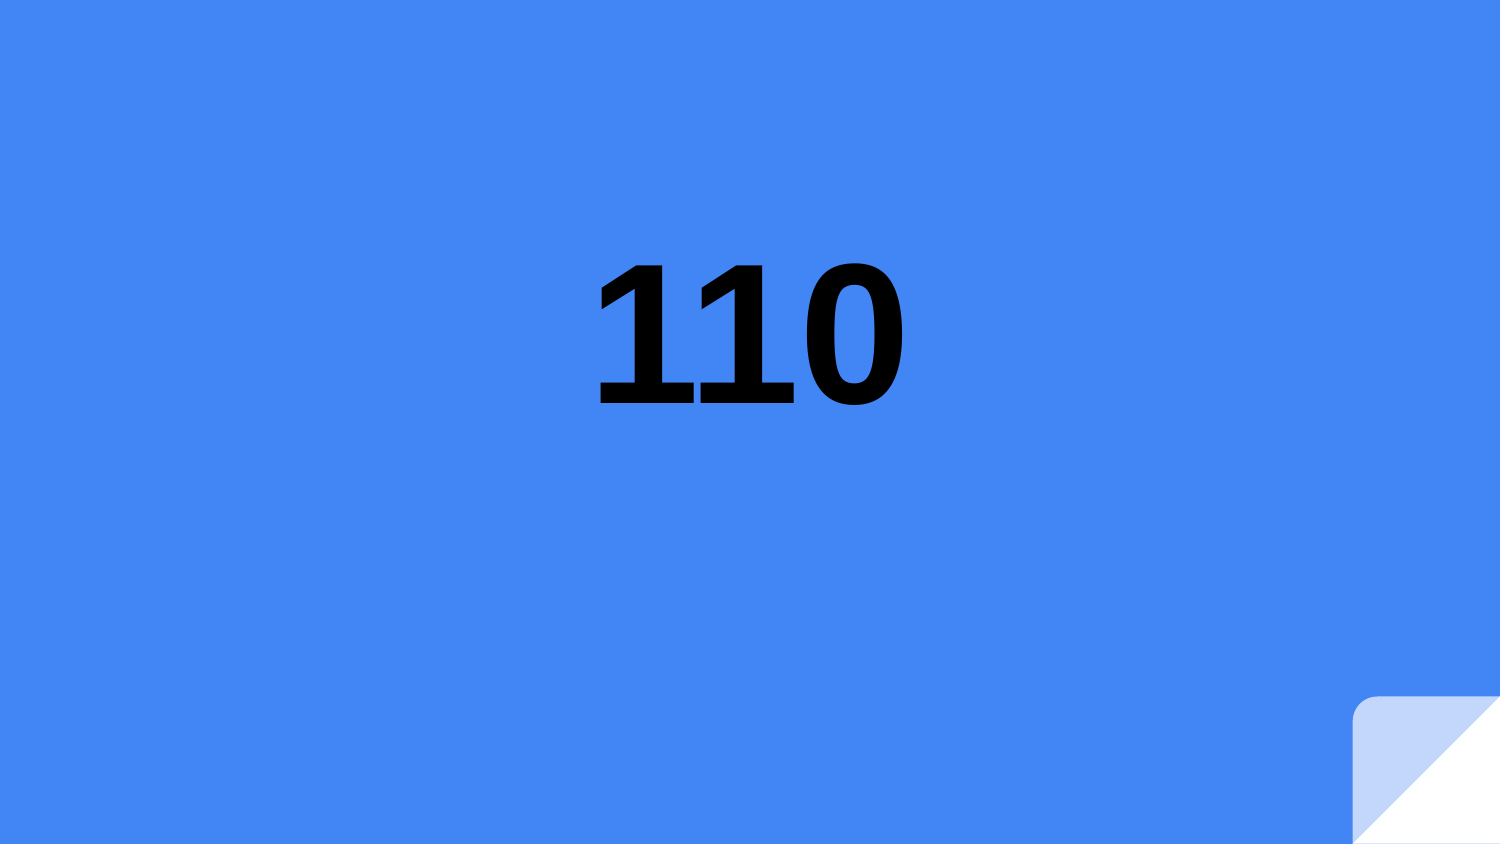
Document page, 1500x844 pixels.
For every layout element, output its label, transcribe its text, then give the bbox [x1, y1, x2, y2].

title 110 [51, 207, 1449, 459]
